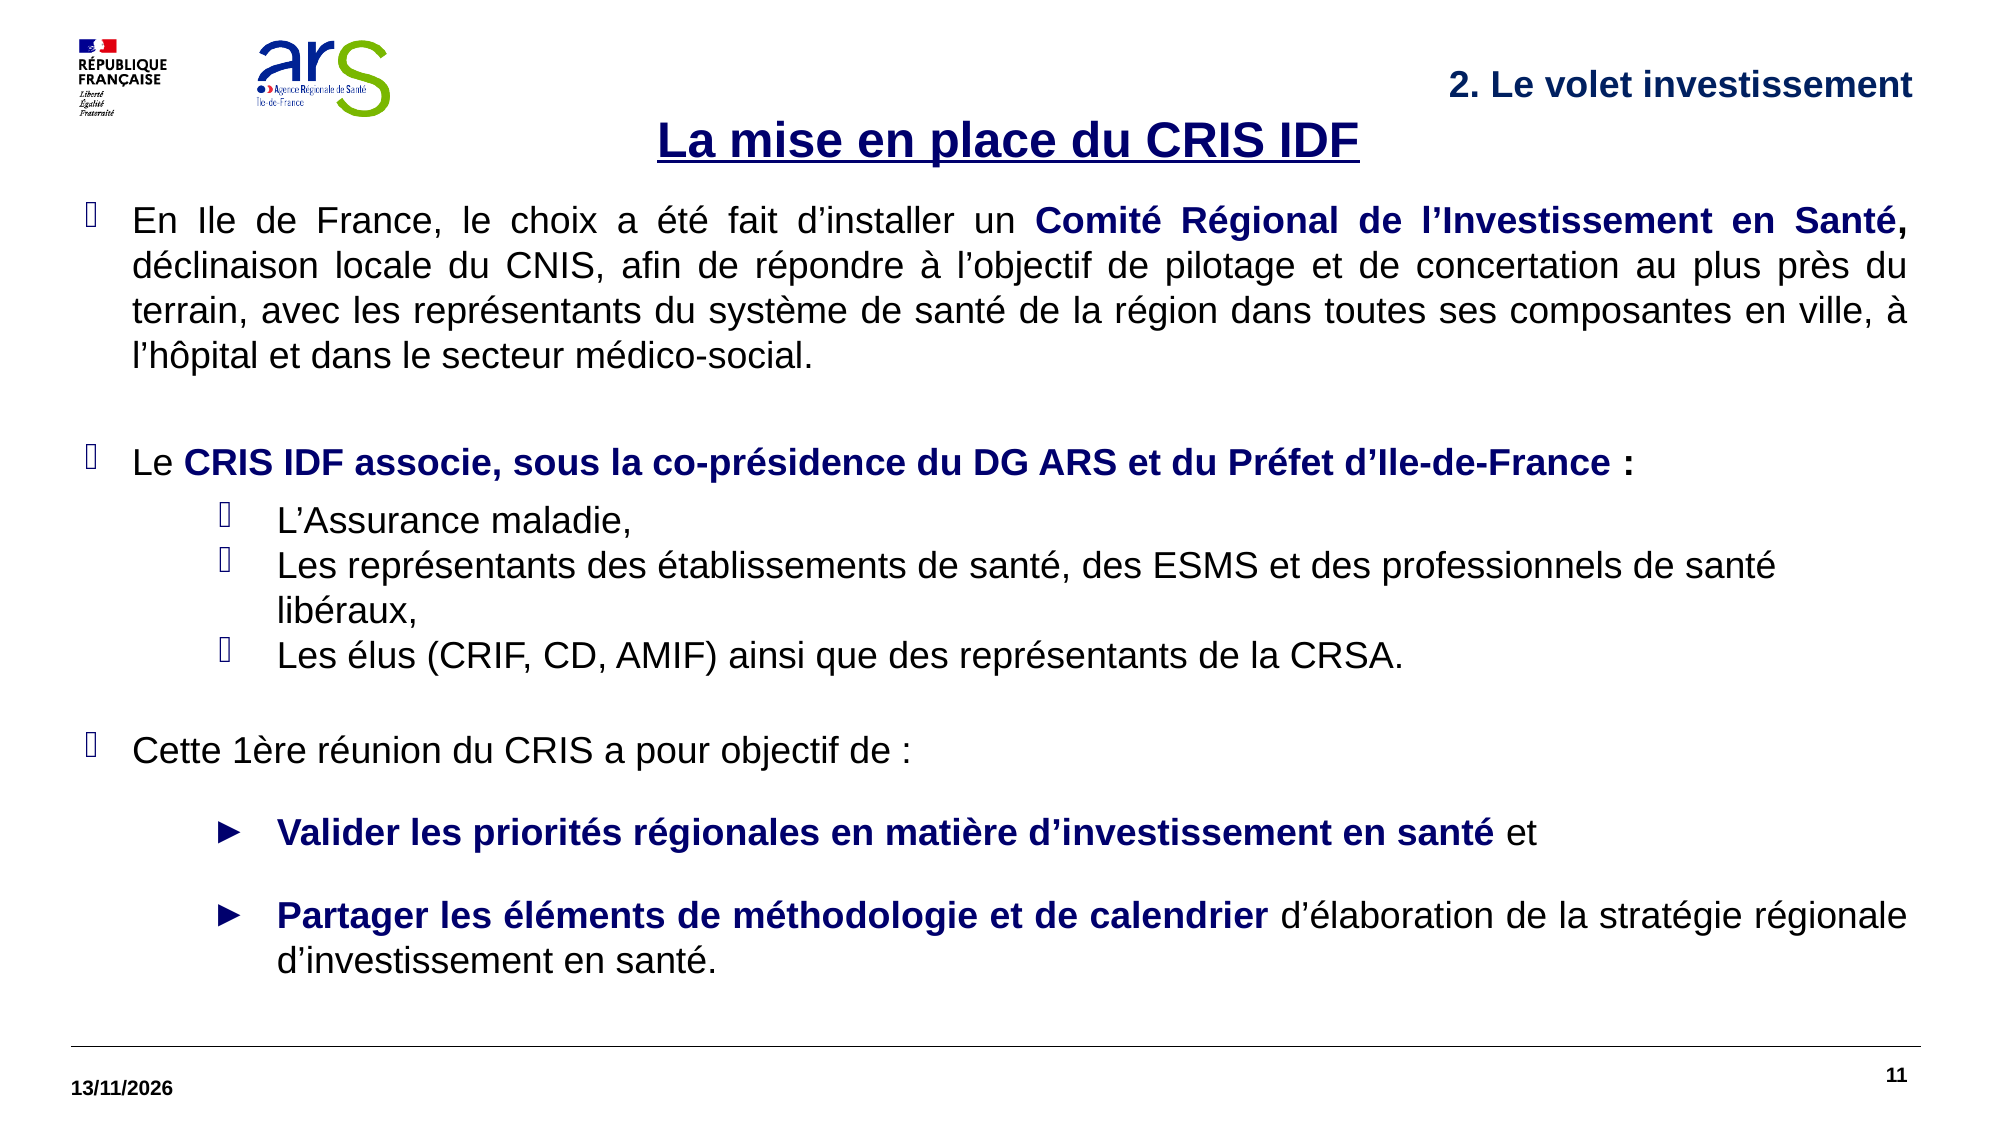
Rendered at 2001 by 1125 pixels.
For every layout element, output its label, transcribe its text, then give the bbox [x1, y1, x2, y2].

picture [63, 23, 182, 78]
footer 2. Le volet investissement [627, 42, 1914, 122]
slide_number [70, 1074, 336, 1125]
slide_number 11 [1612, 1074, 1908, 1114]
list En Ile de France, le choix a été fait d’installer un Comité Régional de l’Investissement en Santé, déclinaison locale du CNIS, afin de répondre à l’objectif de pilotage et de concertation au plus près du terrain, avec les représentants du système de santé de la région dans toutes ses composantes en ville, à l’hôpital et dans le secteur médico-social. Le CRIS IDF associe, sous la co-présidence du DG ARS et du Préfet d’Ile-de-France : L’Assurance maladie, Les représentants des établissements de santé, des ESMS et des professionnels de santé libéraux, Les élus (CRIF, CD, AMIF) ainsi que des représentants de la CRSA. Cette 1ère réunion du CRIS a pour objectif de : Valider les priorités régionales en matière d’investissement en santé et Partager les éléments de méthodologie et de calendrier d’élaboration de la stratégie régionale d’investissement en santé. [70, 195, 1908, 1074]
title La mise en place du CRIS IDF [0, 78, 1375, 205]
picture [256, 40, 390, 78]
